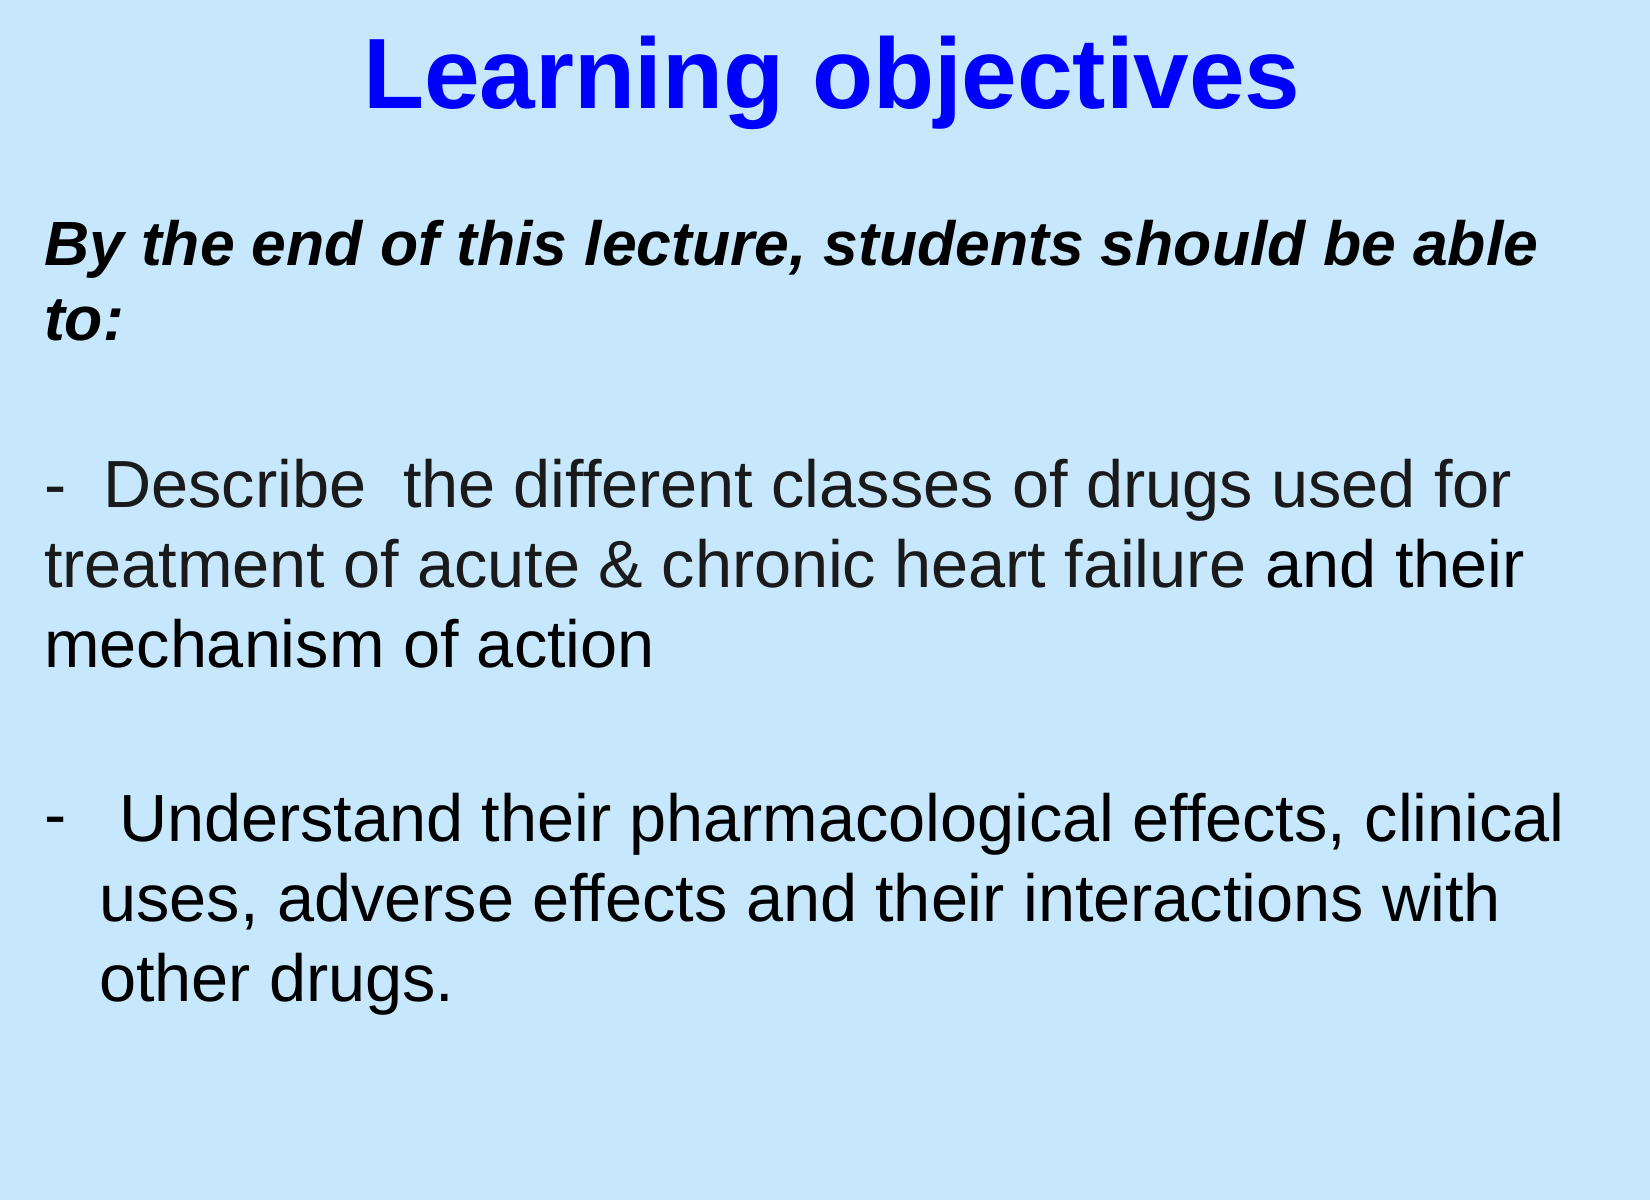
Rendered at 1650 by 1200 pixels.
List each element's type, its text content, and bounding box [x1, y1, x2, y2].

text_box Learning objectives By the end of this lecture, students should be able to: - Describe the different classes of drugs used for treatment of acute & chronic heart failure and their mechanism of action Understand their pharmacological effects, clinical uses, adverse effects and their interactions with other drugs. [27, 0, 1637, 1183]
